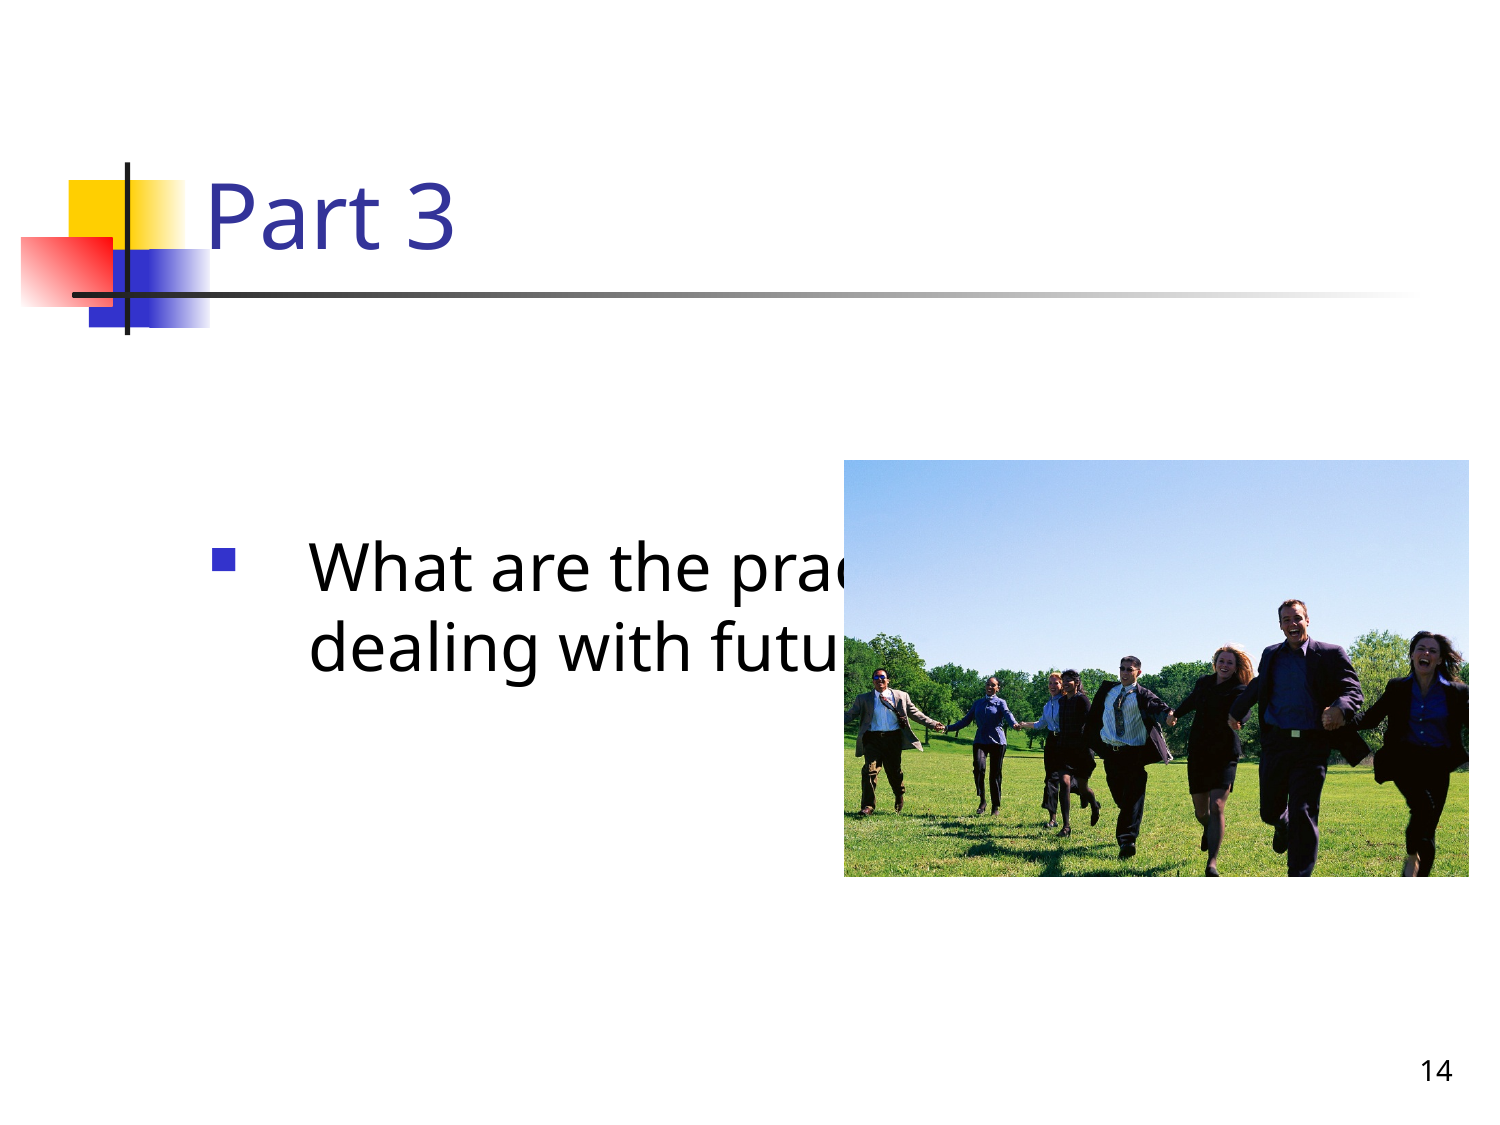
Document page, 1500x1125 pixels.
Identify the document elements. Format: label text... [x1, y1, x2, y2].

title Part 3 [188, 35, 1468, 275]
slide_number 14 [1155, 1024, 1468, 1100]
list What are the practical ways of dealing with future challenges? [193, 331, 1469, 1006]
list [843, 459, 1470, 877]
